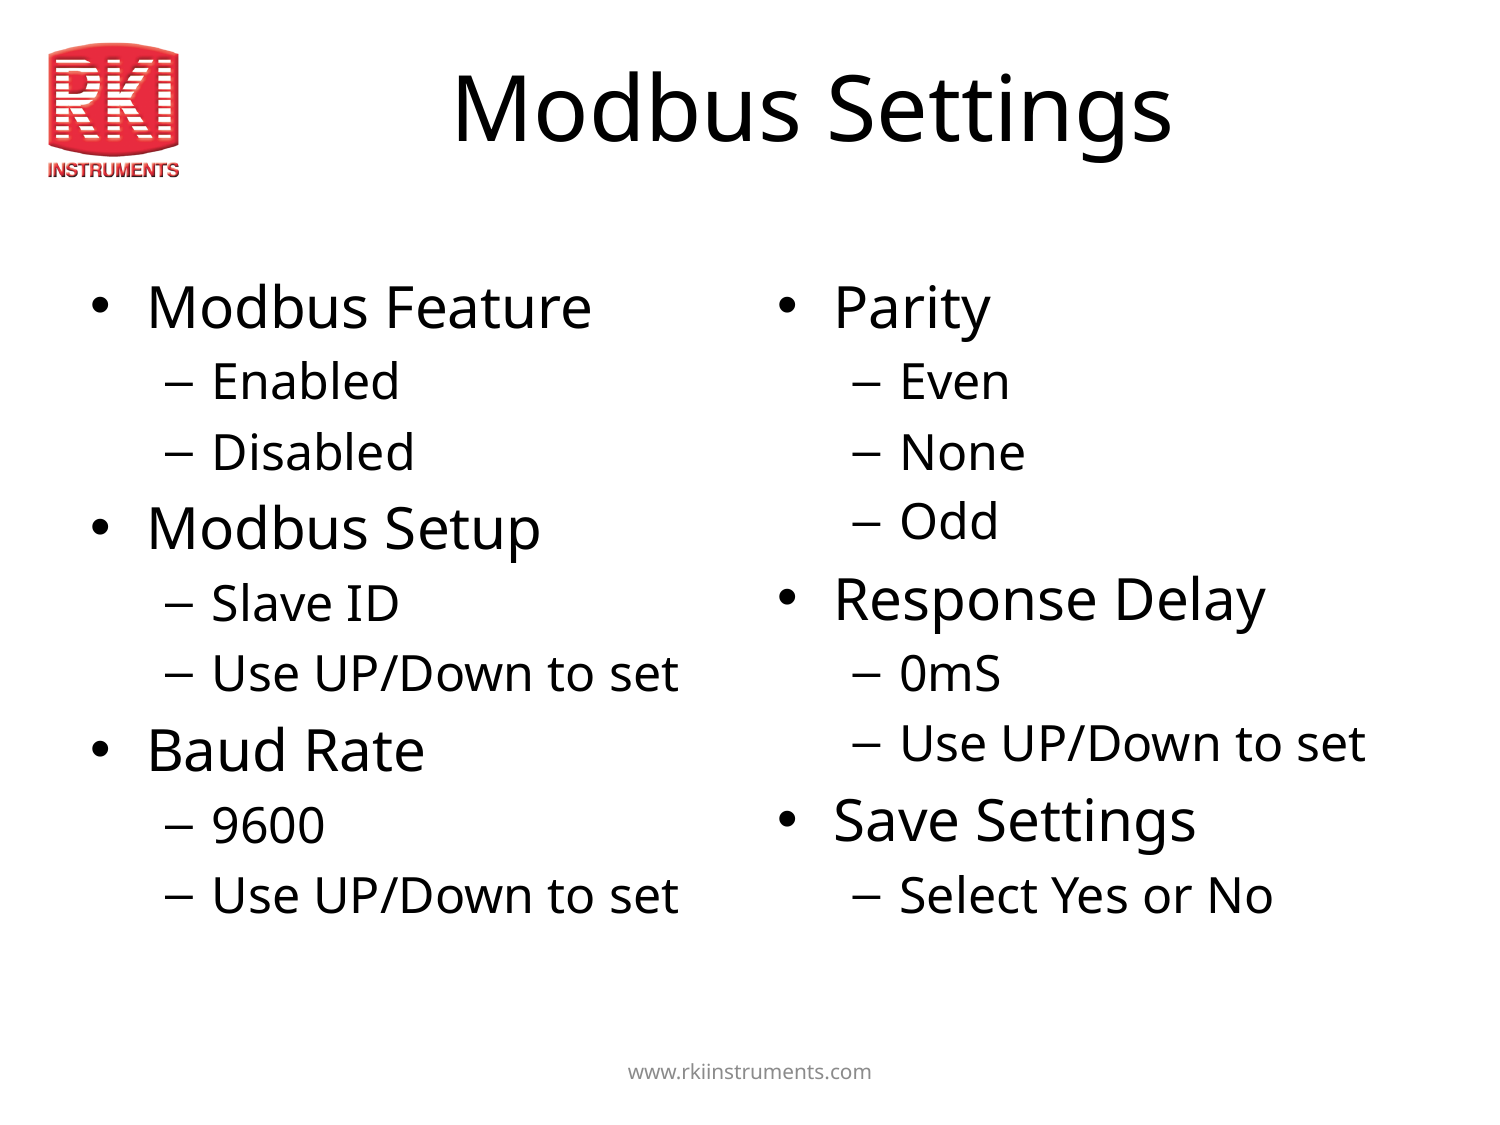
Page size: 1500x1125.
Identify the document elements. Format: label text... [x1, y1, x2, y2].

title Modbus Settings [175, 49, 1451, 161]
list Modbus Feature Enabled Disabled Modbus Setup Slave ID Use UP/Down to set Baud Rate 9600 Use UP/Down to set [75, 262, 738, 1005]
footer www.rkiinstruments.com [512, 1042, 988, 1103]
picture [37, 37, 188, 184]
list Parity Even None Odd Response Delay 0mS Use UP/Down to set Save Settings Select Yes or No [762, 262, 1425, 1005]
